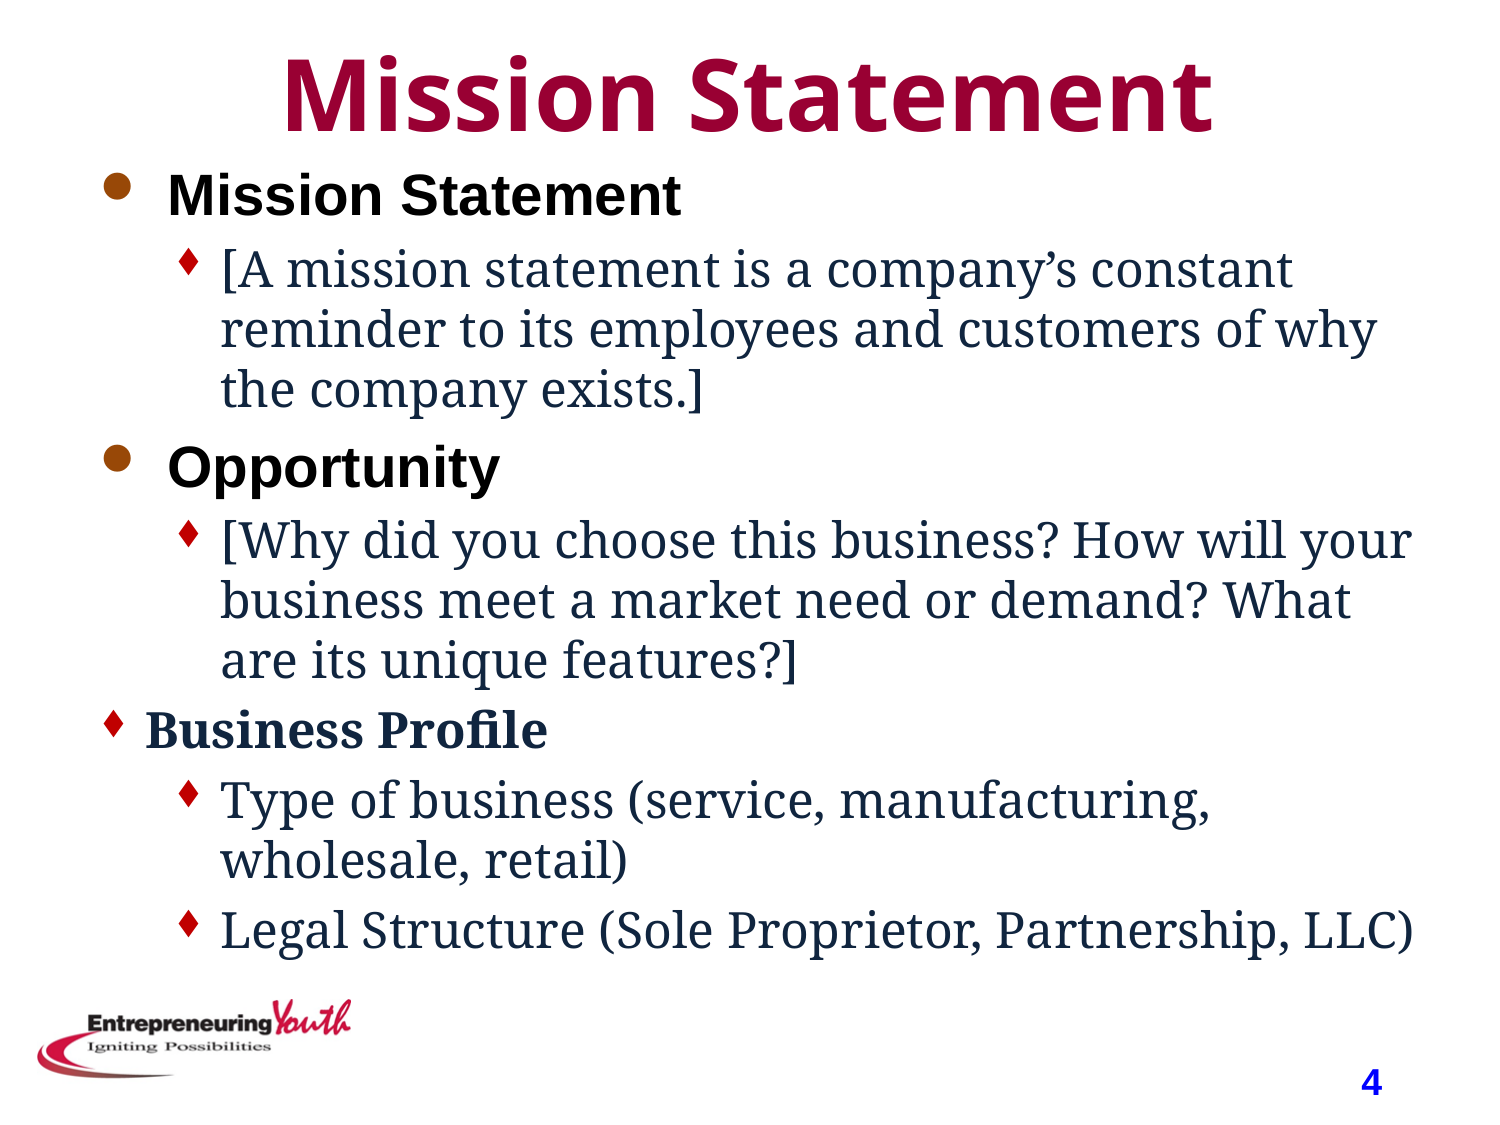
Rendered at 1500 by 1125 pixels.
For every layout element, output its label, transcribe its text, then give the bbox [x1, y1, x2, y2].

text_box Mission Statement [A mission statement is a company’s constant reminder to its employees and customers of why the company exists.] Opportunity [Why did you choose this business? How will your business meet a market need or demand? What are its unique features?] Business Profile Type of business (service, manufacturing, wholesale, retail) Legal Structure (Sole Proprietor, Partnership, LLC) [62, 149, 1443, 1000]
picture [37, 999, 351, 1090]
title Mission Statement [72, 0, 1424, 149]
